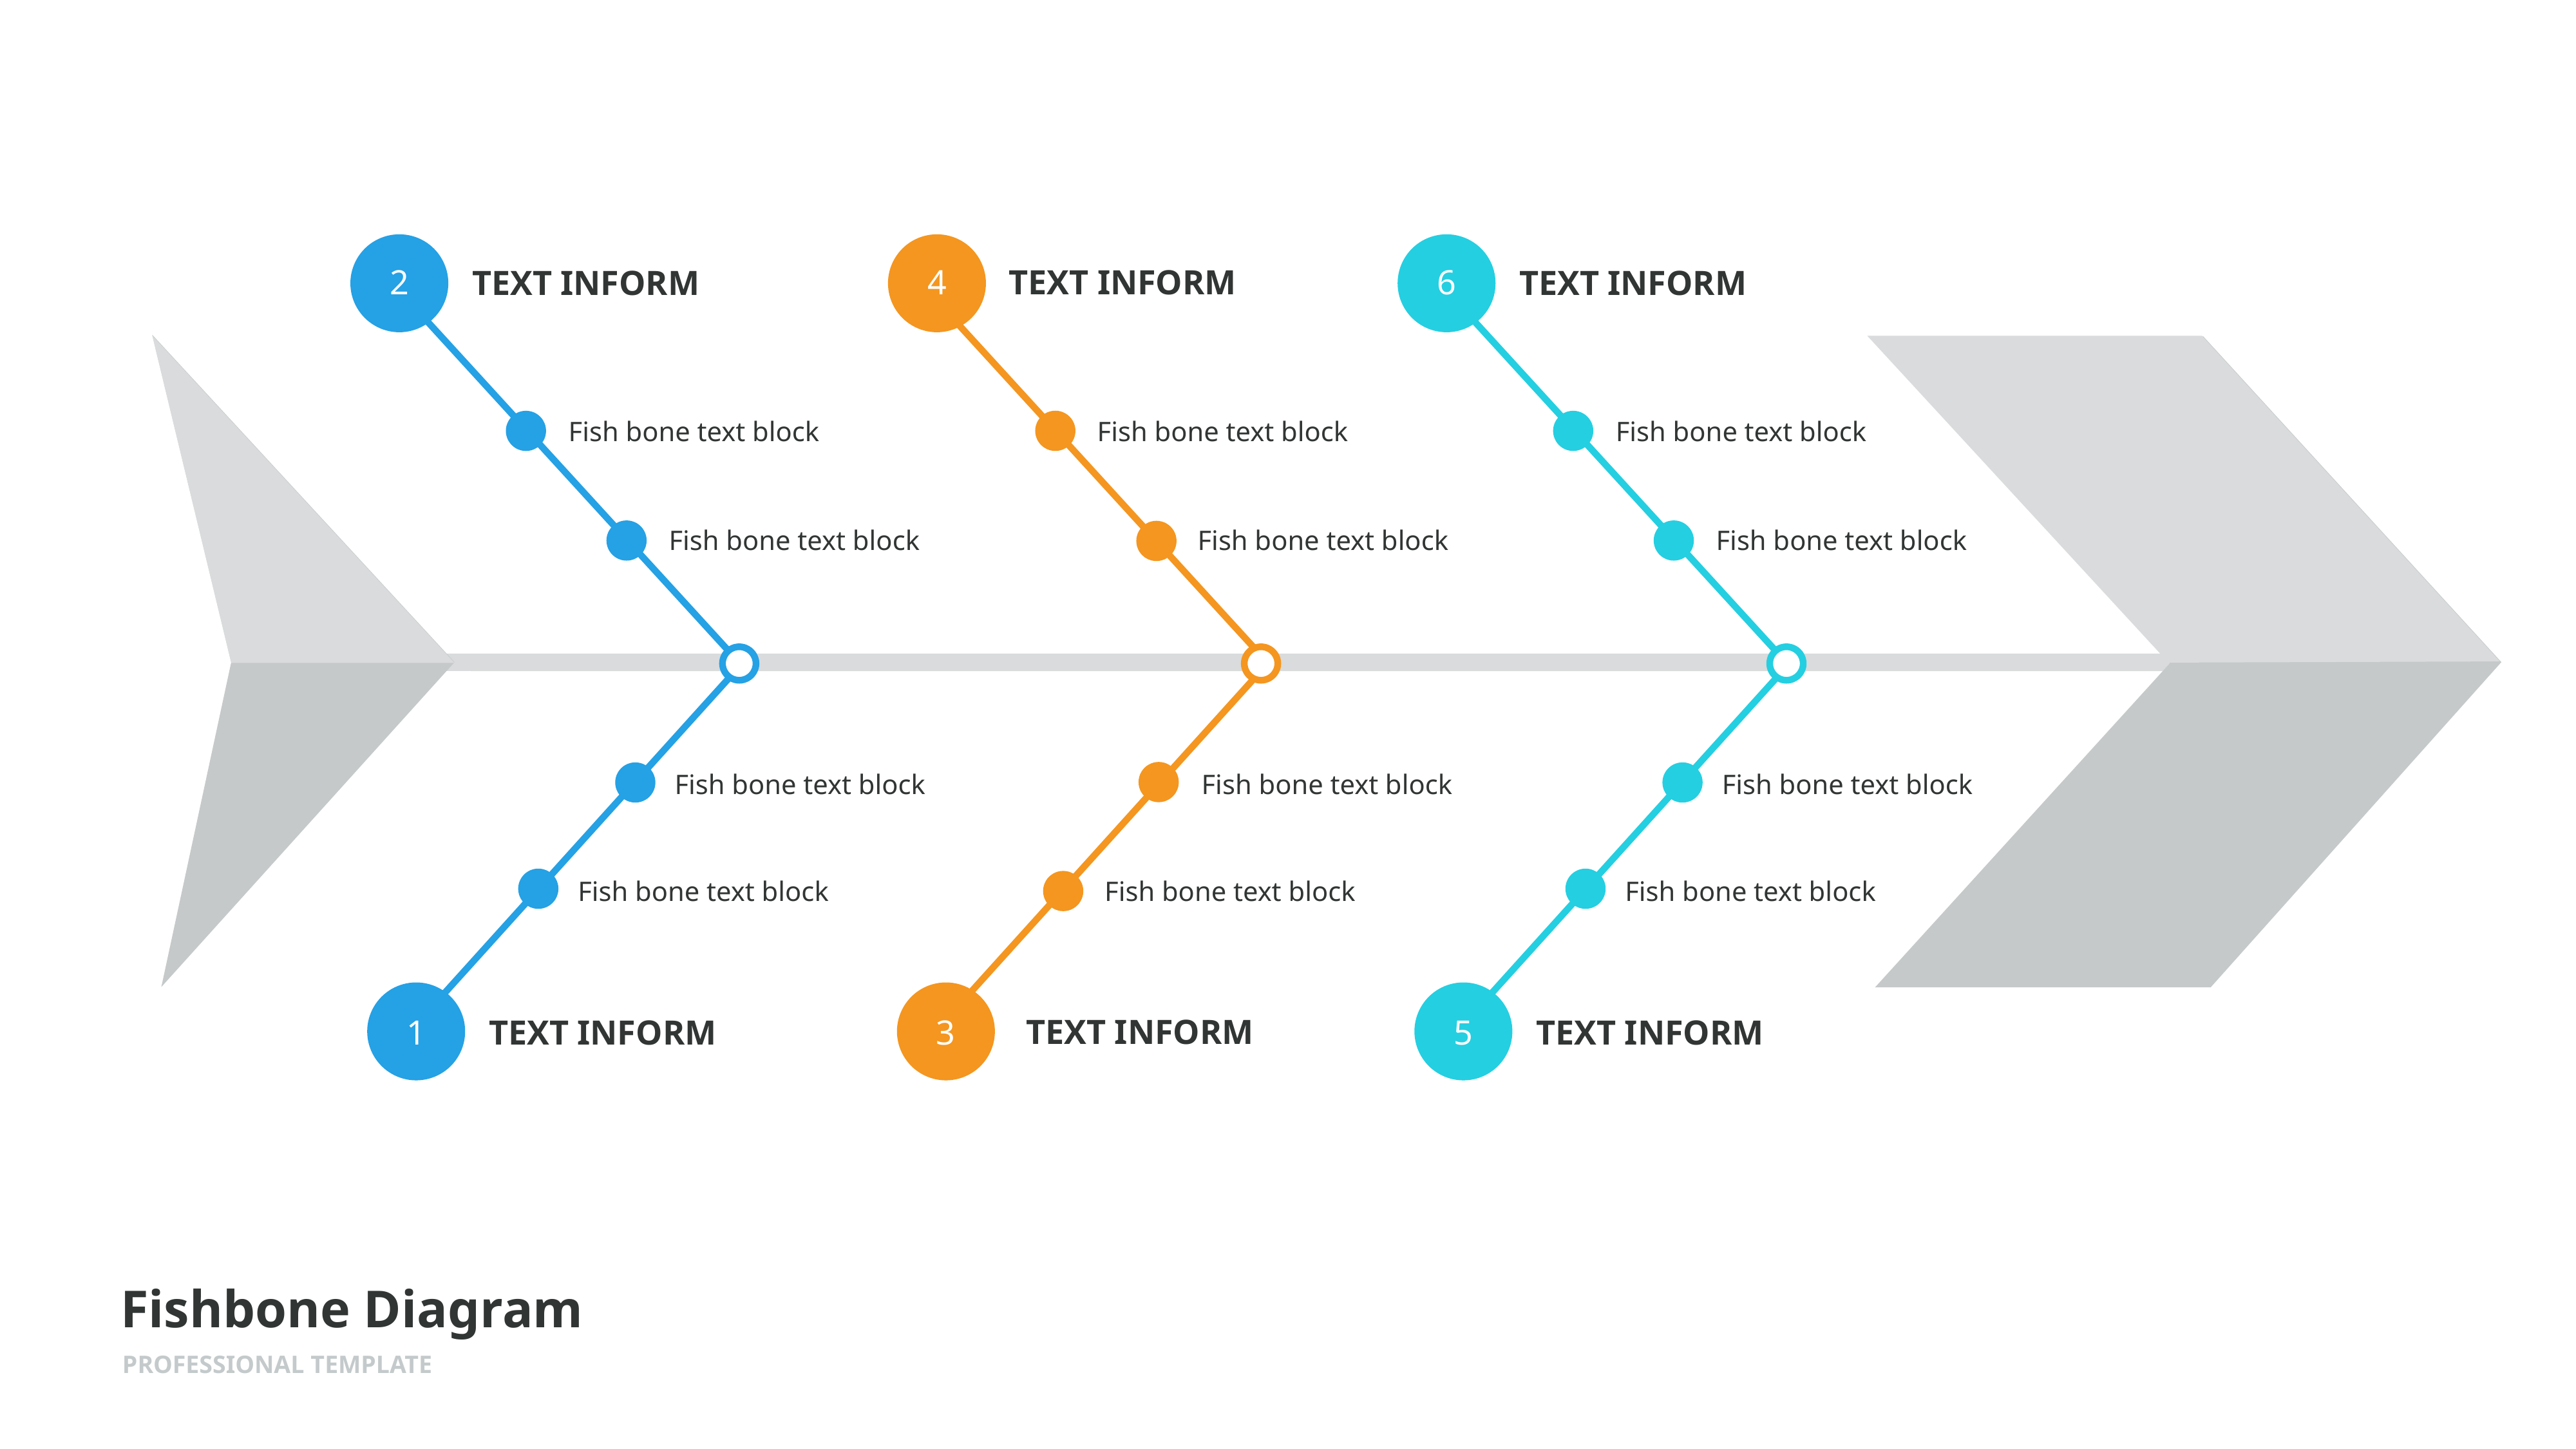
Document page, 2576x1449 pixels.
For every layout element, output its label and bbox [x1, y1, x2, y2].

text_box [152, 238, 2502, 1077]
